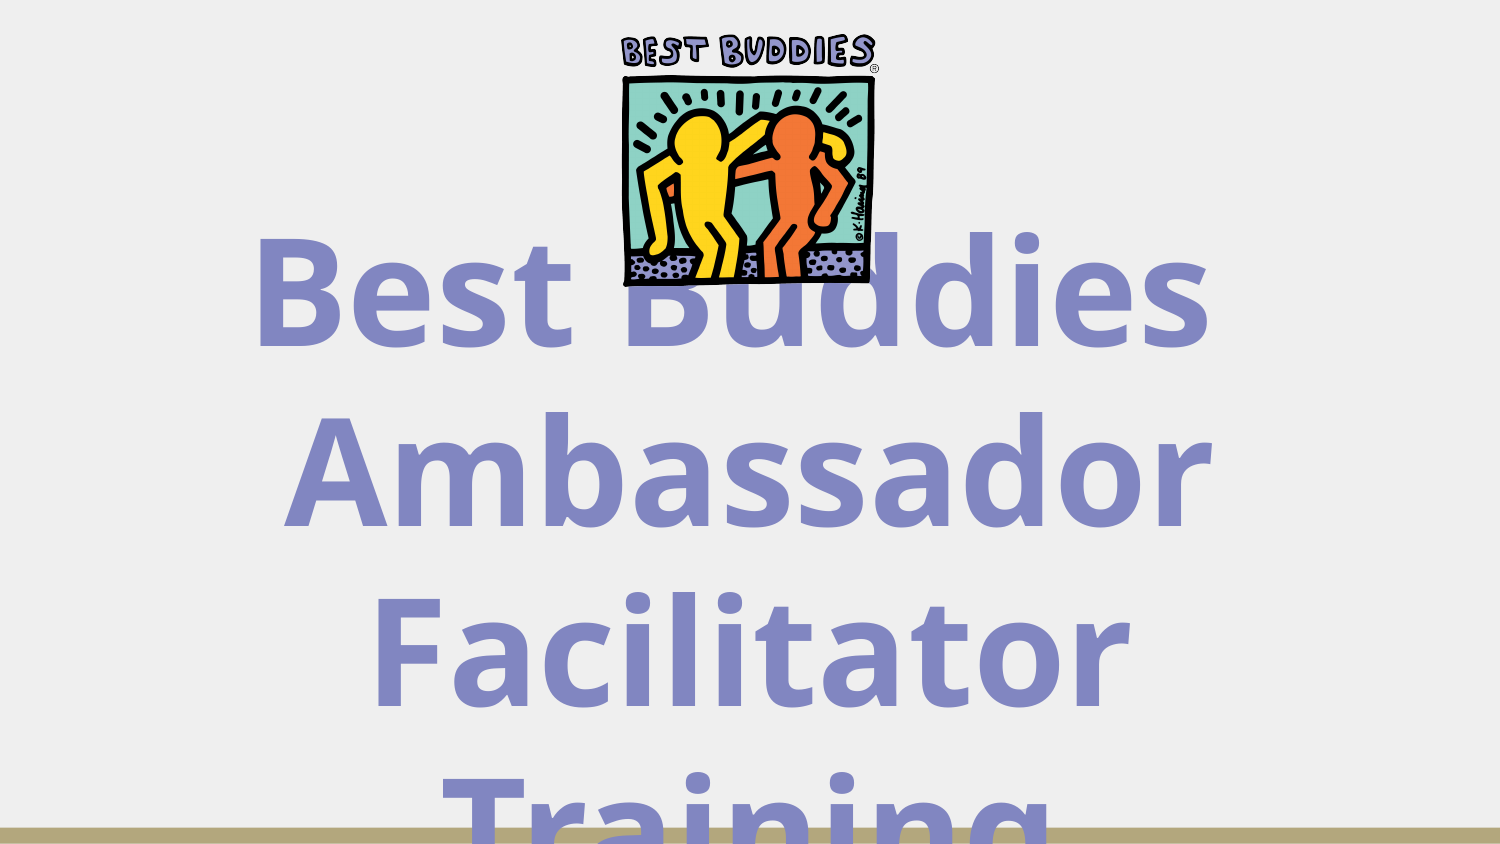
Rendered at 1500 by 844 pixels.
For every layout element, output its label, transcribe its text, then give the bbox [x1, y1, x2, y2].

title Best Buddies Ambassador Facilitator Training [51, 520, 1449, 773]
picture [621, 34, 879, 287]
